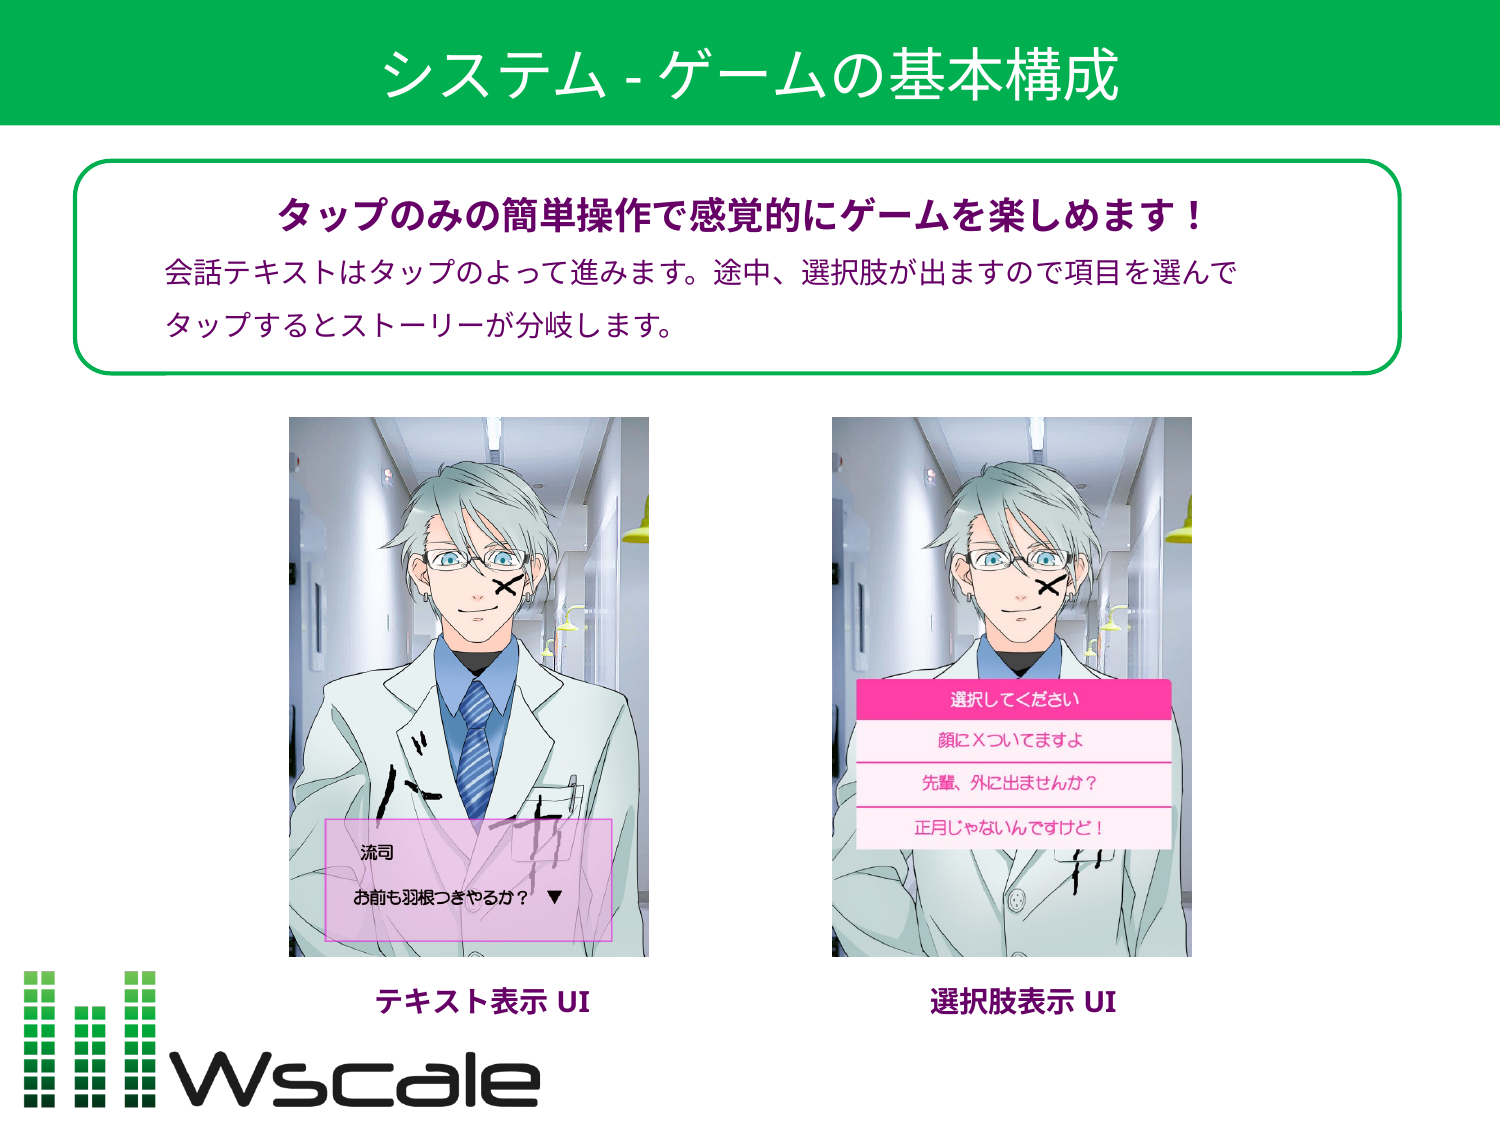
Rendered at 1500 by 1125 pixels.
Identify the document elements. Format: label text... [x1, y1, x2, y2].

text_box テキスト表示UI [360, 975, 618, 1026]
text_box システム-ゲームの基本構成 [74, 30, 1425, 117]
picture [832, 417, 1192, 957]
text_box 選択肢表示UI [915, 975, 1140, 1026]
picture [0, 417, 649, 1125]
text_box [72, 158, 1402, 376]
